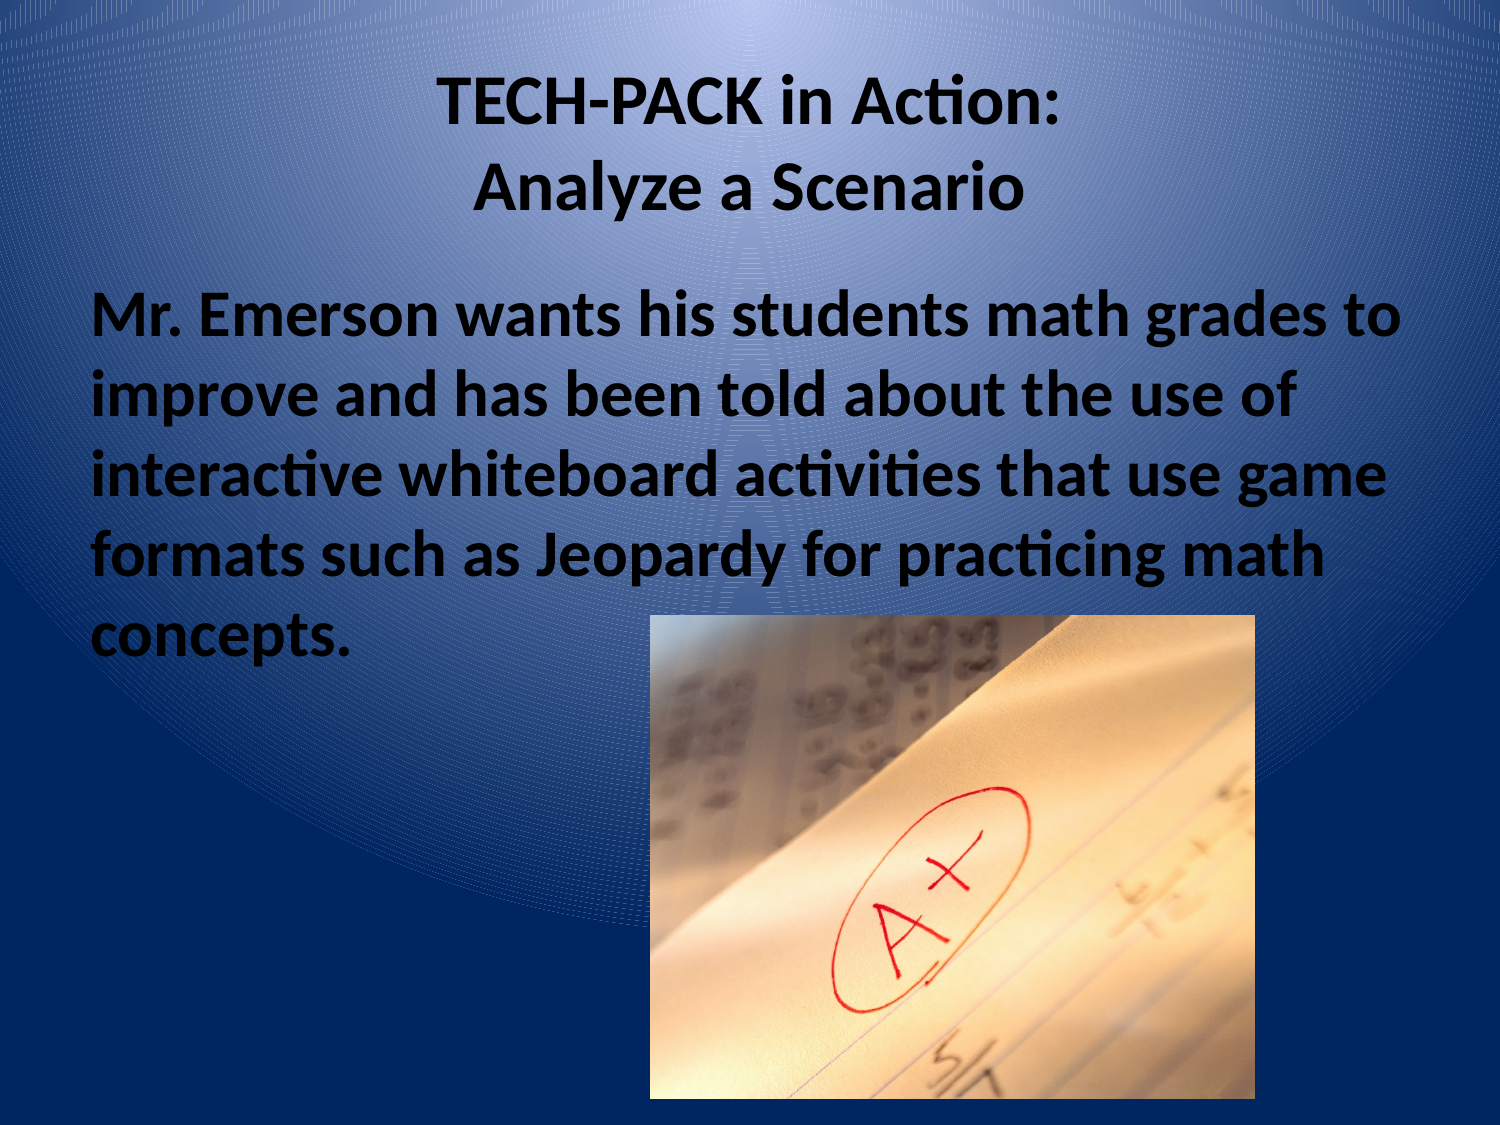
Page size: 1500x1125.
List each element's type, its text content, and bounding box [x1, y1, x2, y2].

picture [649, 614, 1255, 1100]
title TECH-PACK in Action: Analyze a Scenario [75, 45, 1425, 233]
list Mr. Emerson wants his students math grades to improve and has been told about the use of interactive whiteboard activities that use game formats such as Jeopardy for practicing math concepts. [75, 262, 1425, 1005]
